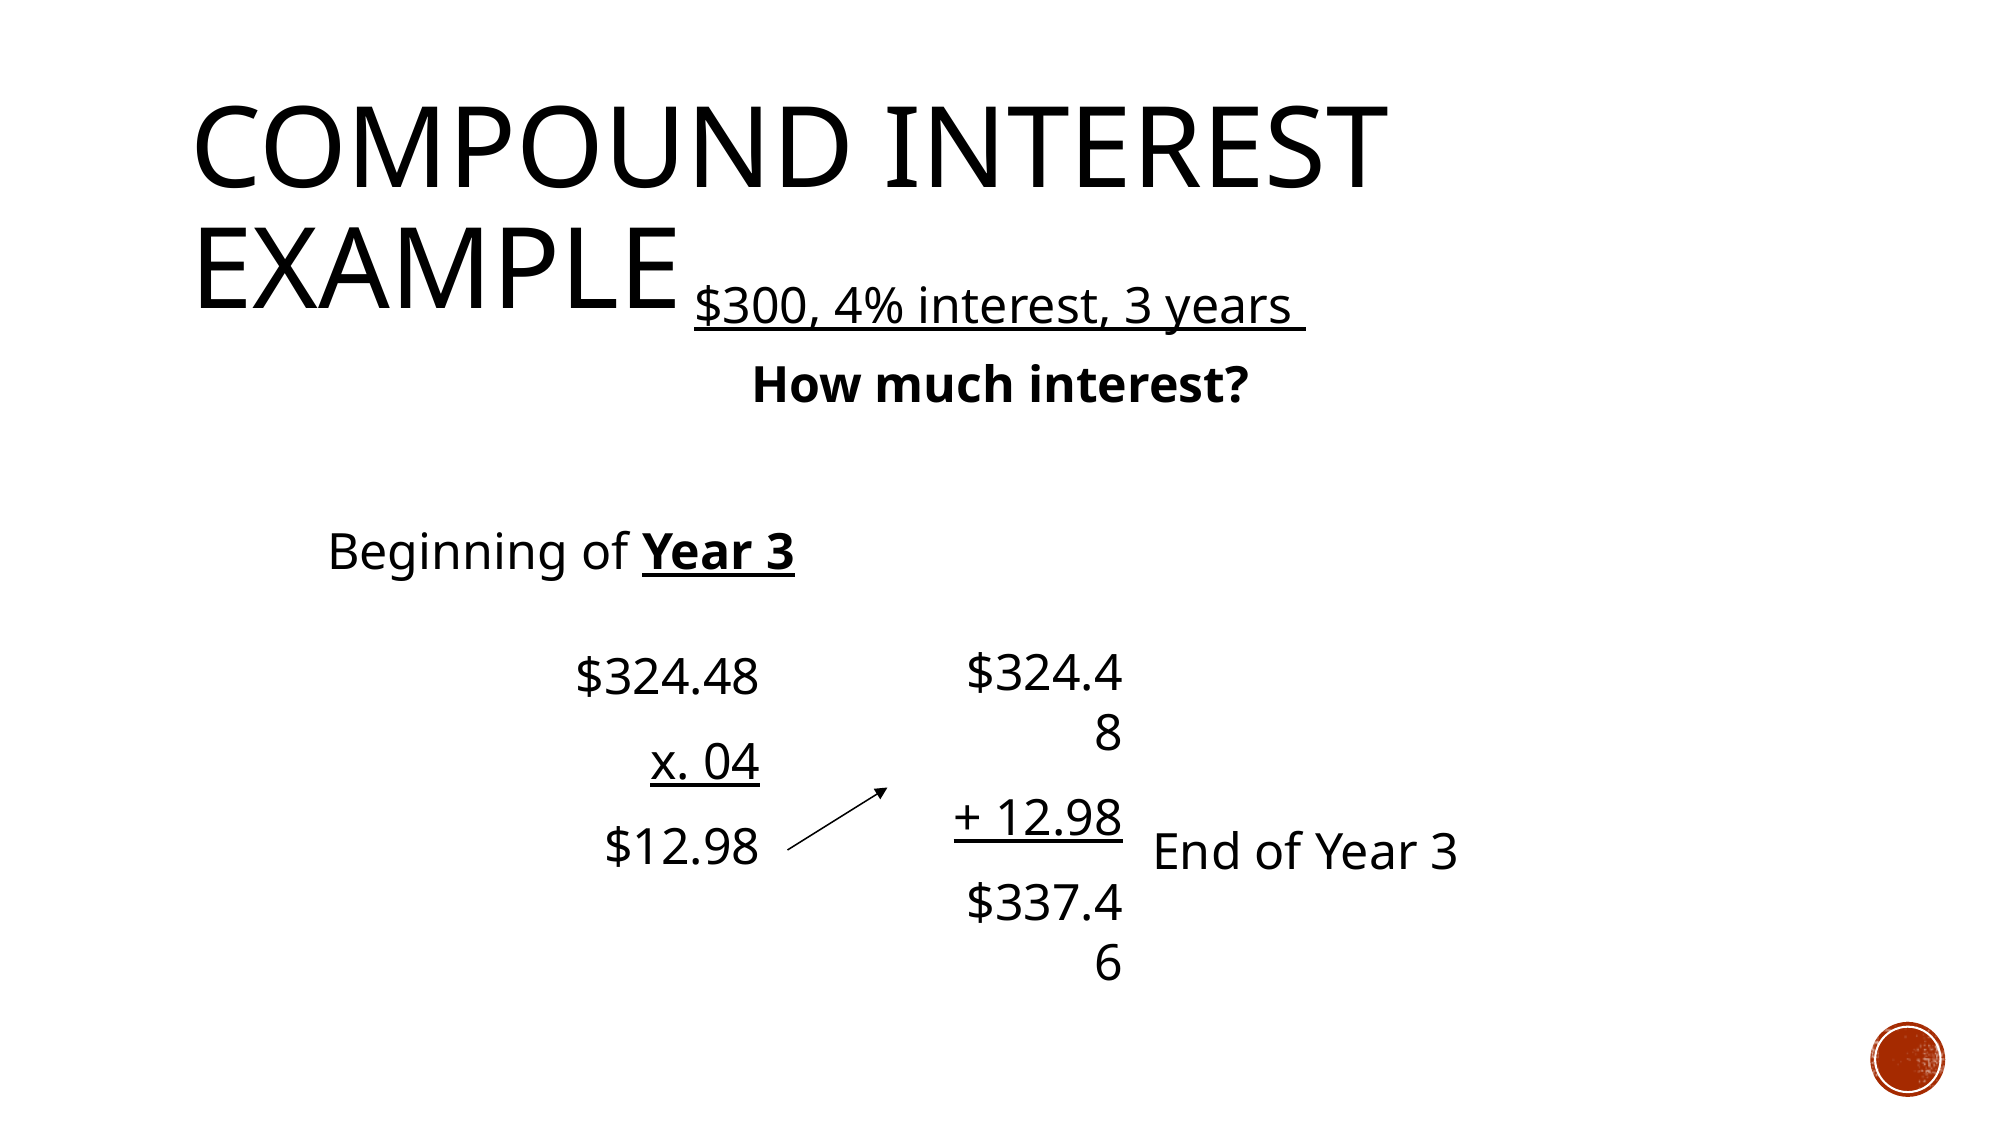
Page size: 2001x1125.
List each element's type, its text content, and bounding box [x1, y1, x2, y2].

list $300, 4% interest, 3 years How much interest? [324, 272, 1675, 486]
text_box $324.48 x. 04 $12.98 [549, 637, 775, 883]
text_box Beginning of Year 3 [312, 512, 863, 588]
text_box $324.48 + 12.98 $337.46 [924, 632, 1138, 998]
title Compound Interest Example [175, 79, 1826, 344]
text_box [787, 787, 888, 851]
text_box End of Year 3 [1138, 812, 1538, 888]
